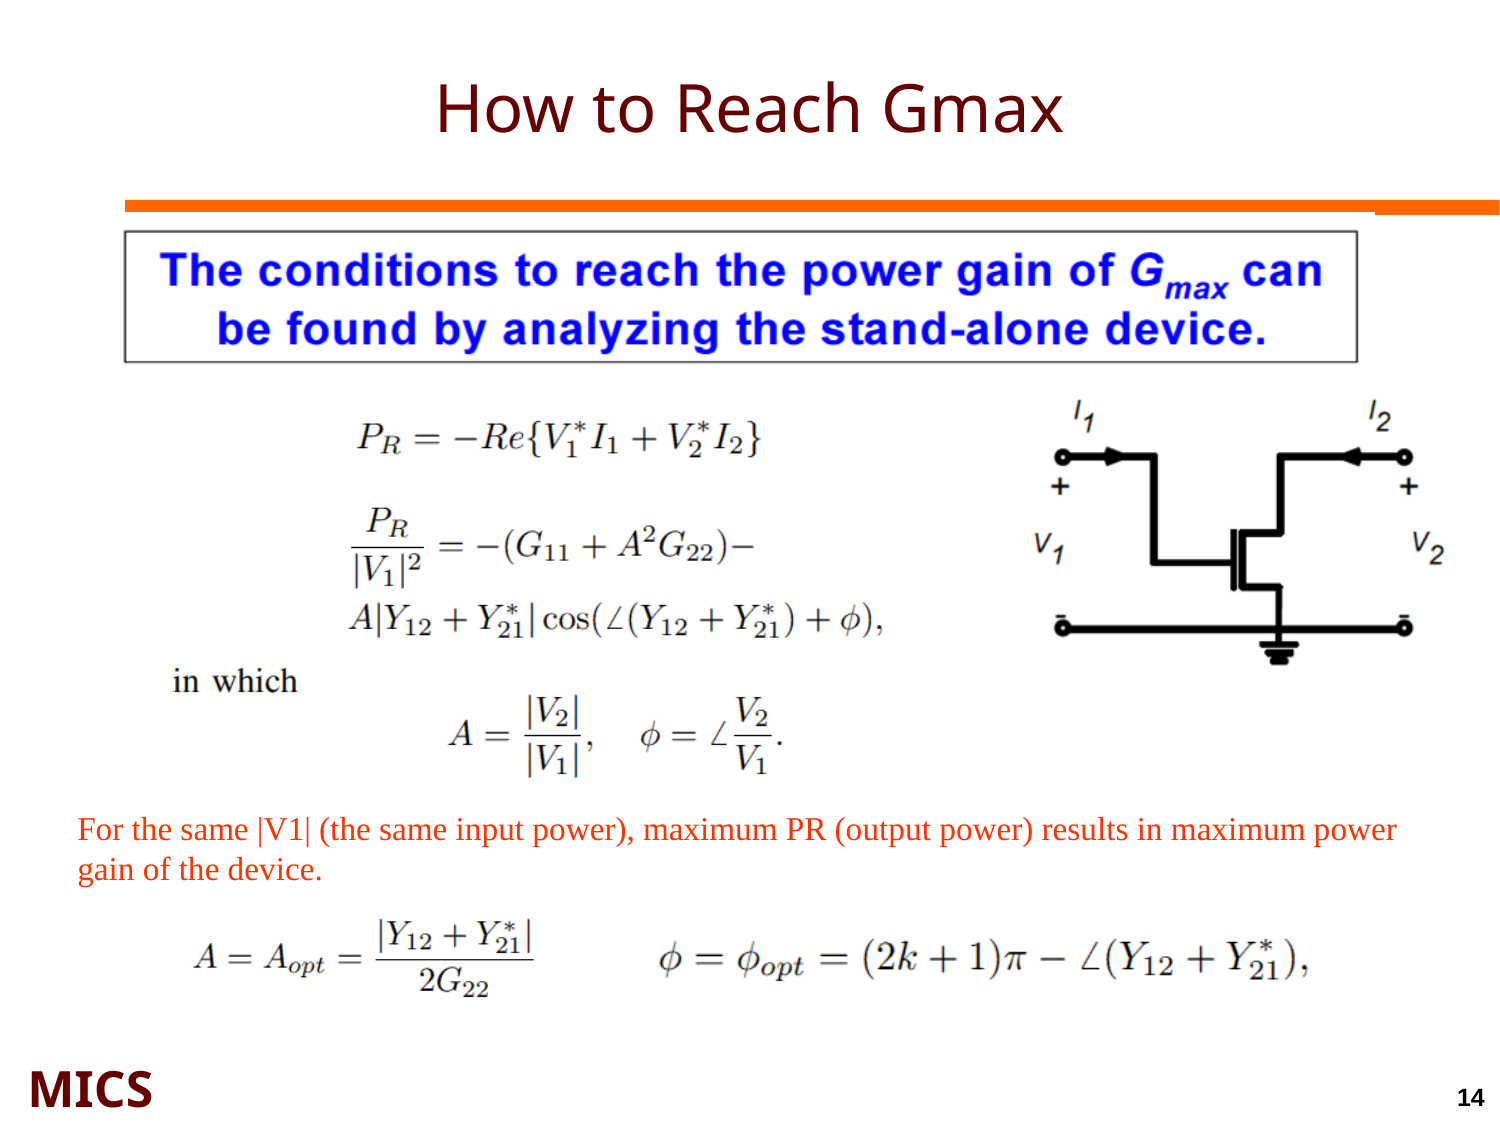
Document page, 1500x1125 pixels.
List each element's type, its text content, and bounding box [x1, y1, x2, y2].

title How to Reach Gmax [112, 12, 1388, 201]
slide_number 14 [1425, 1067, 1500, 1125]
picture [162, 914, 558, 1002]
picture [114, 212, 1375, 385]
text_box For the same |V1| (the same input power), maximum PR (output power) results in maximum power gain of the device. [62, 799, 1450, 895]
picture [349, 394, 763, 478]
picture [641, 913, 1328, 1001]
picture [129, 499, 926, 783]
picture [1013, 394, 1453, 677]
